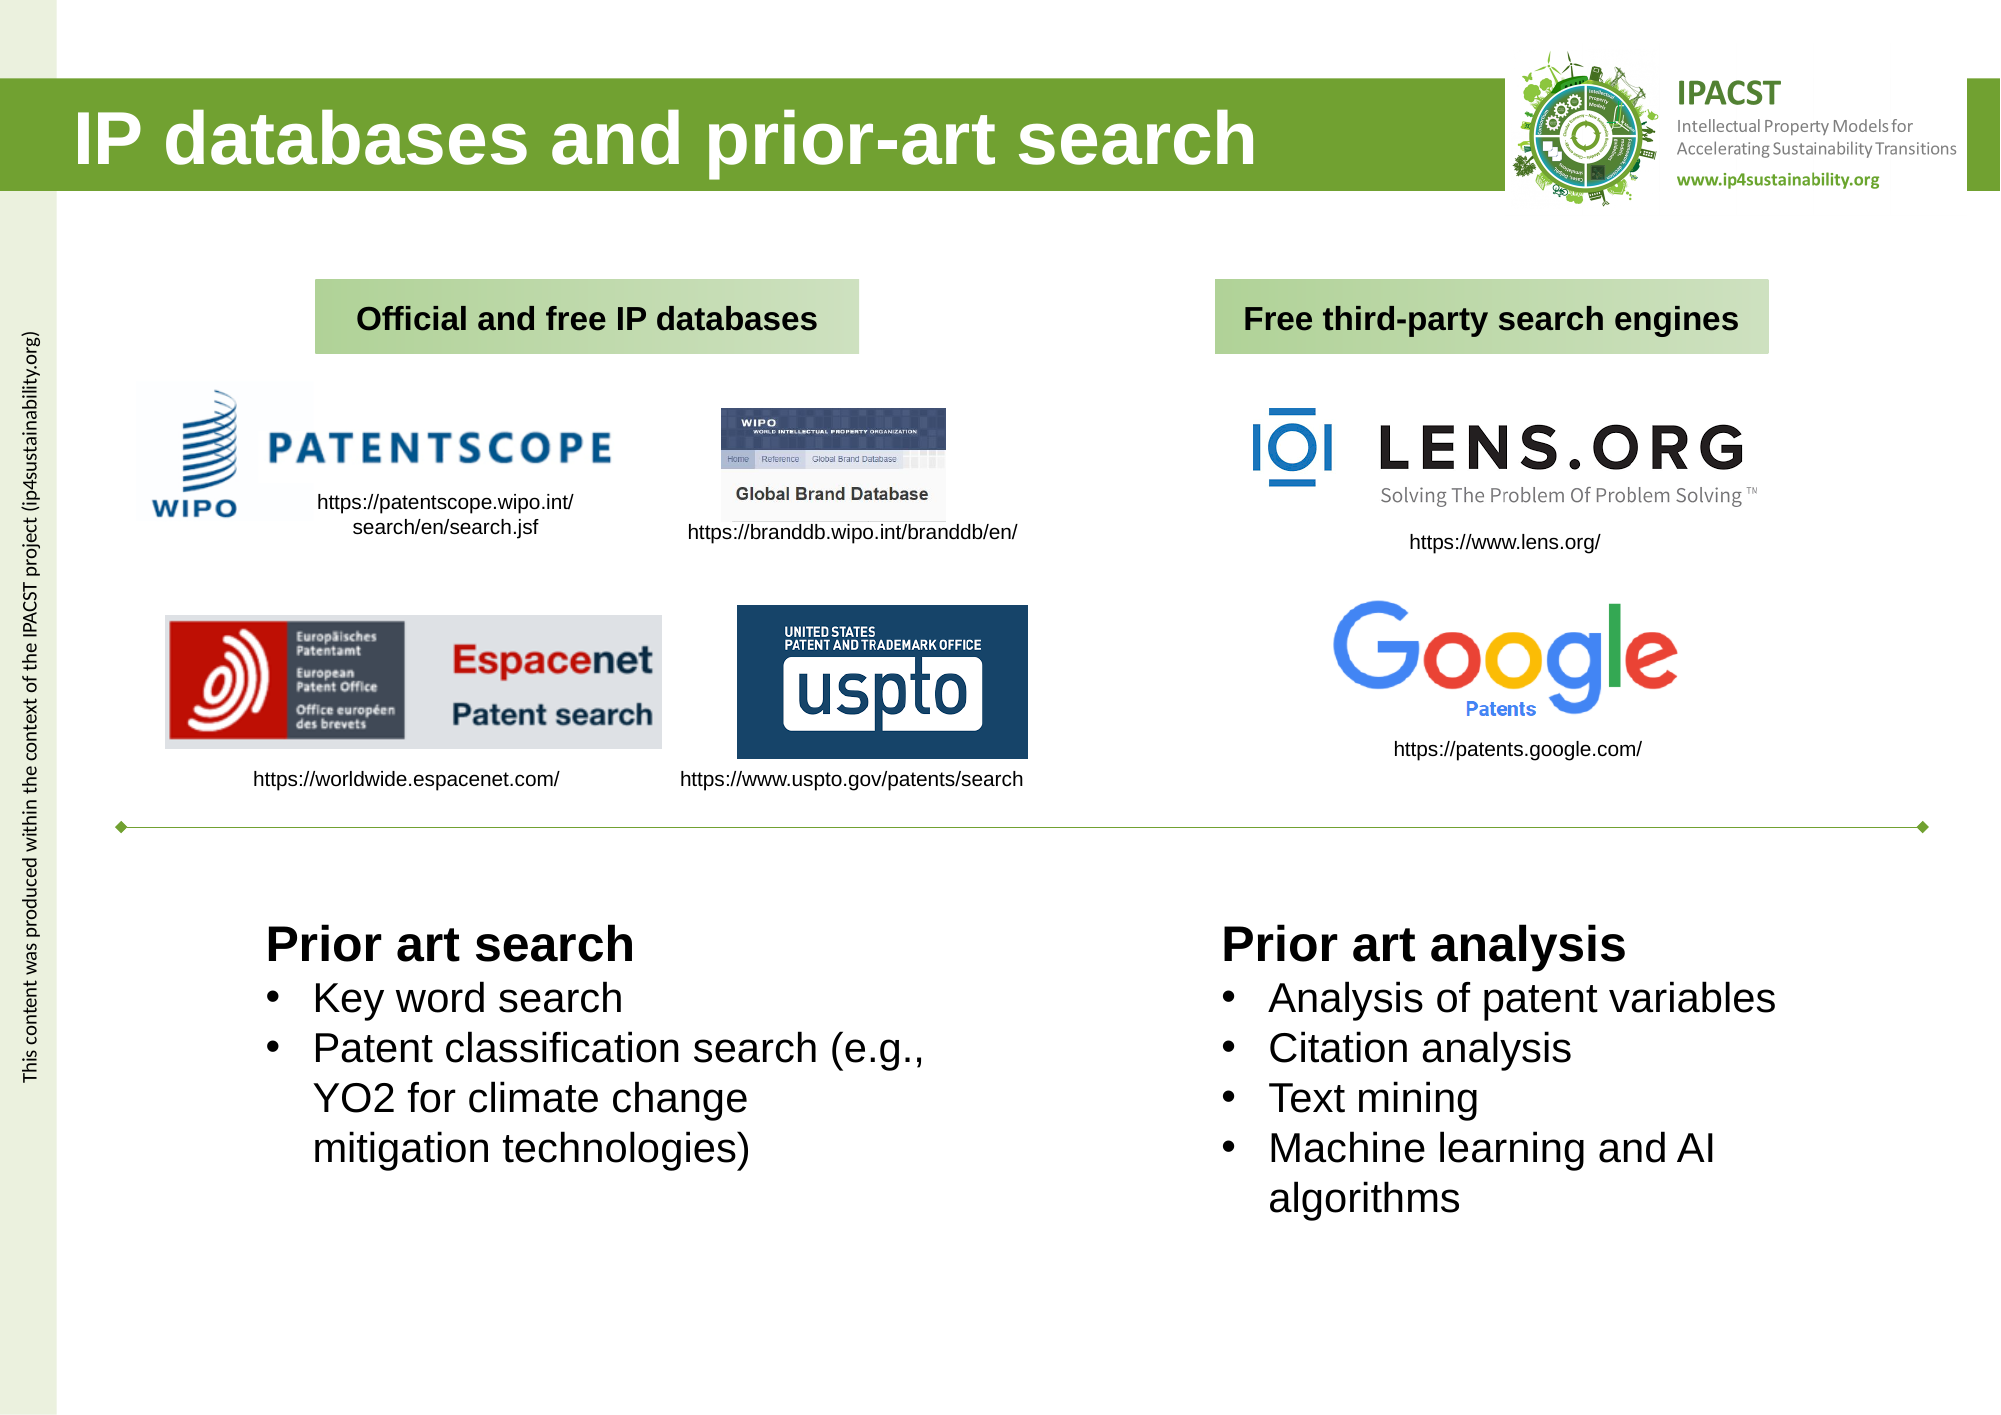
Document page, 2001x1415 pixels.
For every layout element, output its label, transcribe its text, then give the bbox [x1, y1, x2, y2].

picture [721, 408, 946, 522]
text_box https://worldwide.espacenet.com/ [184, 758, 628, 799]
text_box Official and free IP databases [315, 279, 860, 354]
text_box https://patents.google.com/ [1294, 728, 1742, 769]
picture [1315, 581, 1695, 729]
text_box https://patentscope.wipo.int/search/en/search.jsf [266, 522, 619, 546]
picture [1504, 43, 1968, 216]
text_box IP databases and prior-art search [1968, 77, 2000, 192]
text_box Prior art analysis Analysis of patent variables Citation analysis Text mining Machine learning and AI algorithms [1206, 903, 1874, 1229]
text_box https://branddb.wipo.int/branddb/en/ [619, 511, 1086, 551]
text_box IP databases and prior-art search [0, 77, 1504, 192]
picture [121, 379, 628, 522]
picture [1253, 408, 1757, 507]
text_box Free third-party search engines [1215, 279, 1769, 354]
text_box Prior art search Key word search Patent classification search (e.g., YO2 for climate change mitigation technologies) [250, 903, 950, 1179]
text_box https://www.lens.org/ [1293, 521, 1717, 562]
picture [737, 605, 1028, 759]
text_box https://www.uspto.gov/patents/search [665, 758, 1132, 799]
picture [165, 615, 662, 749]
